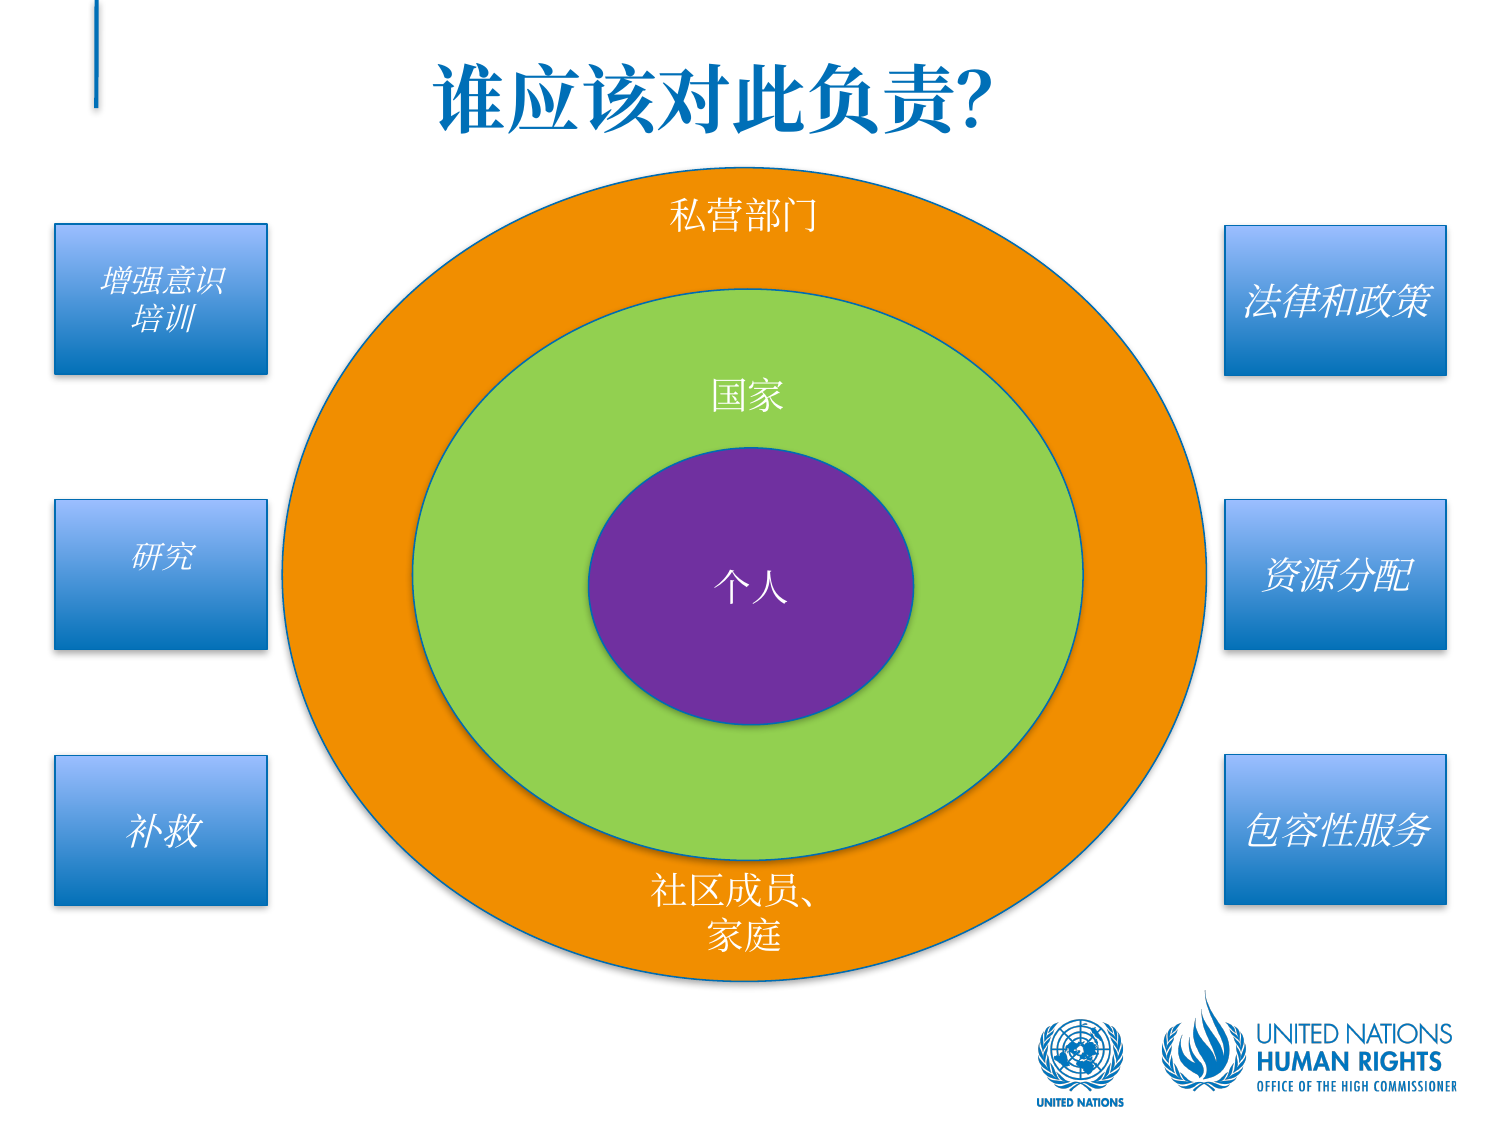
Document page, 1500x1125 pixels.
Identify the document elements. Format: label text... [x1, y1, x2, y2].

text_box [166, 223, 504, 893]
text_box [983, 223, 1325, 893]
text_box 私营部门 社区成员、 家庭 [281, 166, 1208, 983]
title 谁应该对此负责？ [55, 45, 1408, 224]
text_box 研究 [54, 499, 268, 650]
text_box 补救 [54, 755, 268, 906]
text_box 个人 [587, 447, 915, 726]
text_box 包容性服务 [1224, 754, 1447, 905]
text_box 增强意识 培训 [54, 223, 268, 375]
picture [1037, 990, 1457, 1107]
text_box 国家 [411, 288, 1084, 862]
text_box 资源分配 [1224, 499, 1447, 650]
text_box 法律和政策 [1224, 225, 1447, 376]
